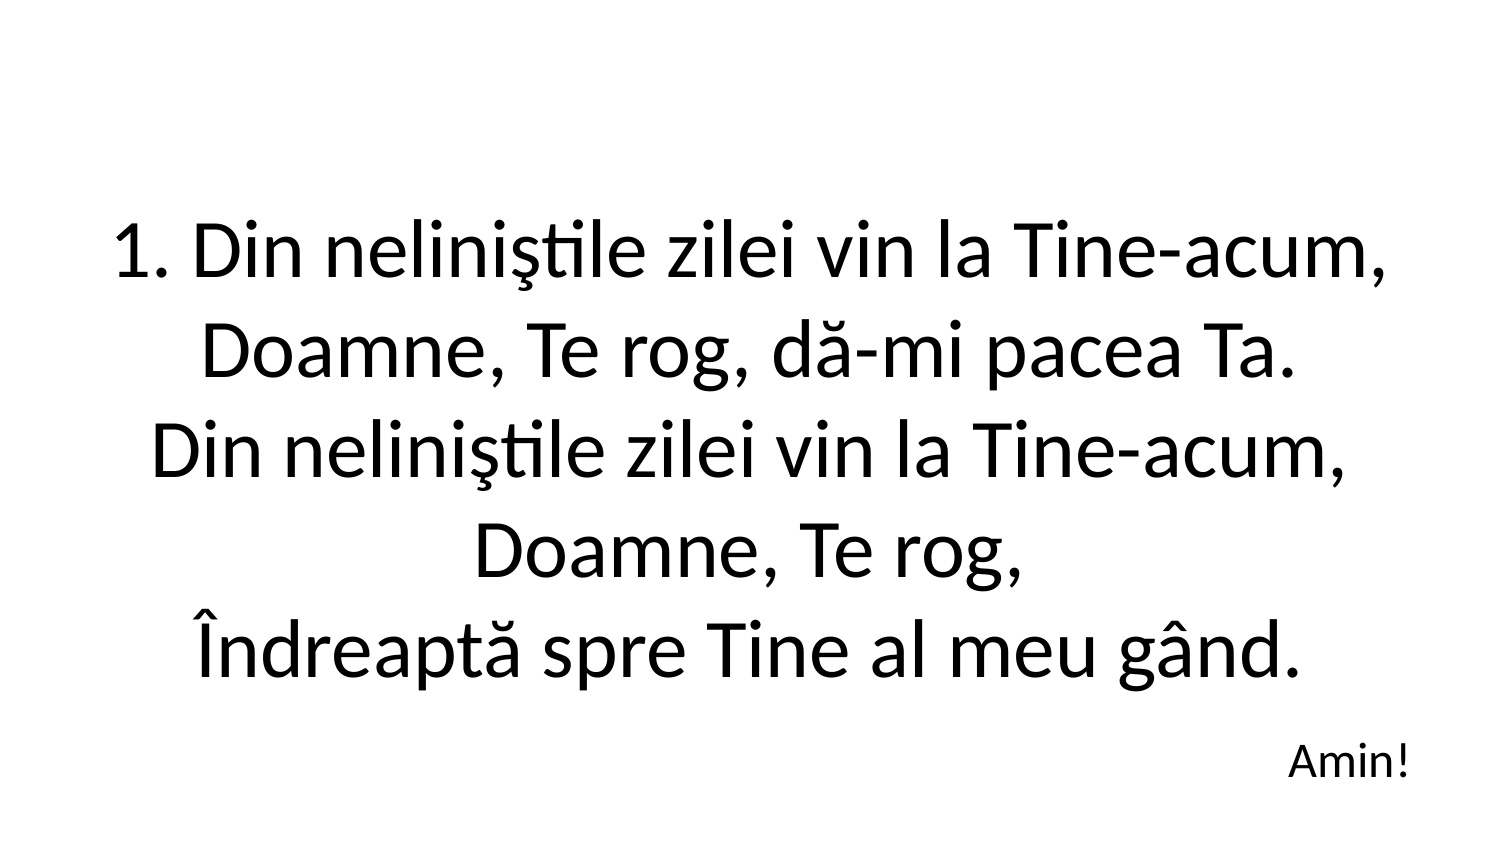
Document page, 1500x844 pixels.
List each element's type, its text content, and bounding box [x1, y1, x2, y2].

text_box 1. Din neliniştile zilei vin la Tine-acum, Doamne, Te rog, dă-mi pacea Ta. Din neliniştile zilei vin la Tine-acum, Doamne, Te rog, Îndreaptă spre Tine al meu gând. [94, 142, 1406, 702]
text_box Amin! [1273, 674, 1427, 795]
